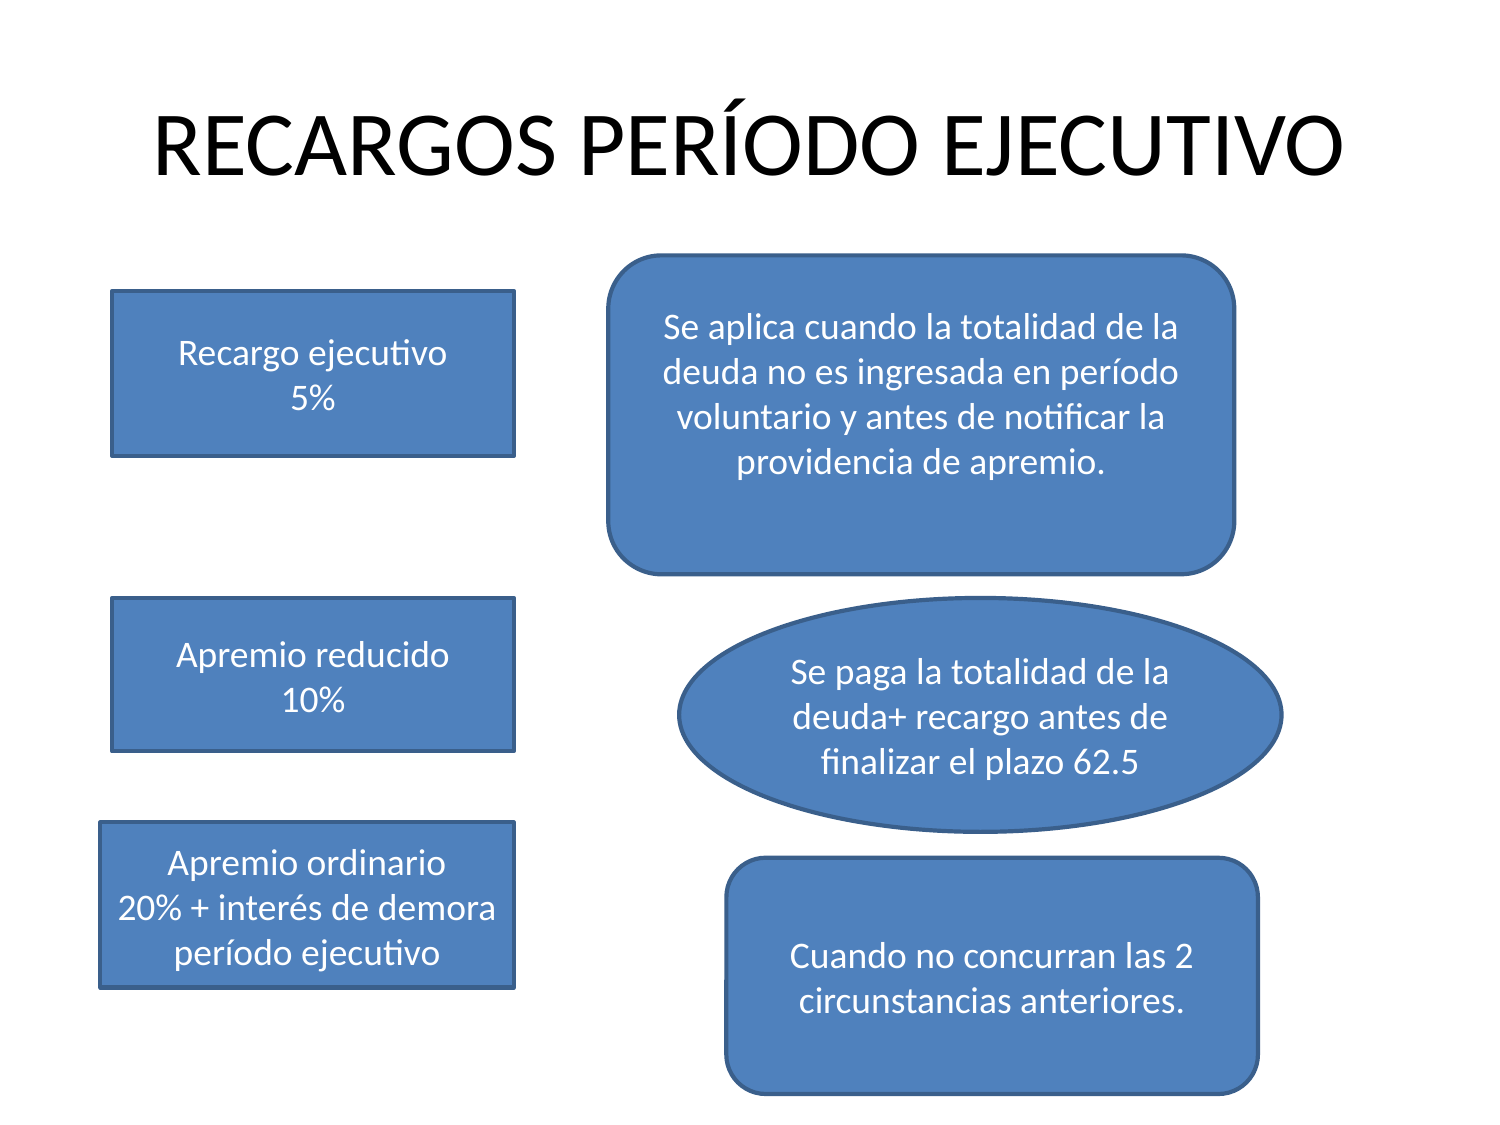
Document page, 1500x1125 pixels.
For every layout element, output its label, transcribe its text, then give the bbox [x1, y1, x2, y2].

title RECARGOS PERÍODO EJECUTIVO [75, 45, 1425, 233]
text_box Cuando no concurran las 2 circunstancias anteriores. [724, 855, 1261, 1097]
list [75, 262, 1425, 1005]
text_box Se paga la totalidad de la deuda+ recargo antes de finalizar el plazo 62.5 [677, 595, 1284, 834]
text_box Apremio ordinario 20% + interés de demora período ejecutivo [98, 820, 516, 990]
text_box Se aplica cuando la totalidad de la deuda no es ingresada en período voluntario y antes de notificar la providencia de apremio. [606, 253, 1237, 577]
text_box Recargo ejecutivo 5% [110, 289, 516, 458]
text_box Apremio reducido 10% [110, 596, 516, 753]
